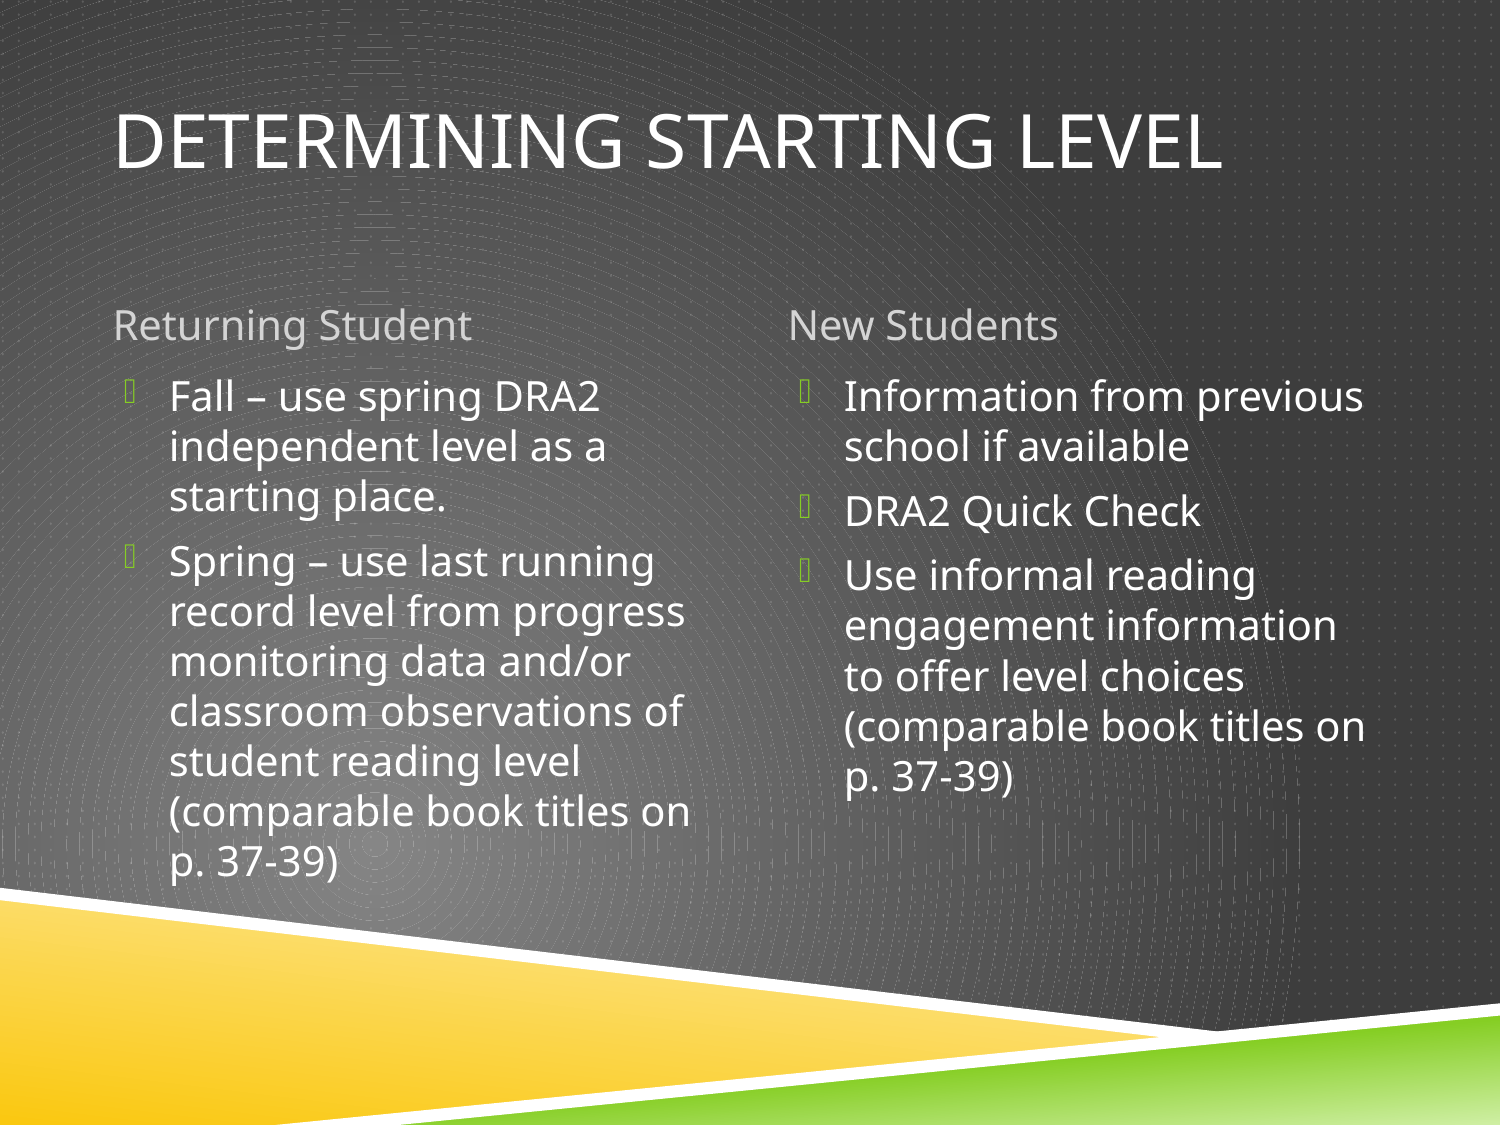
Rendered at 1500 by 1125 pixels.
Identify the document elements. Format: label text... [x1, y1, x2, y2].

list New Students [787, 251, 1388, 357]
list Returning Student [112, 251, 713, 357]
title Determining Starting Level [112, 45, 1388, 233]
list Fall – use spring DRA2 independent level as a starting place. Spring – use last running record level from progress monitoring data and/or classroom observations of student reading level (comparable book titles on p. 37-39) [112, 362, 713, 888]
list Information from previous school if available DRA2 Quick Check Use informal reading engagement information to offer level choices (comparable book titles on p. 37-39) [787, 362, 1388, 888]
